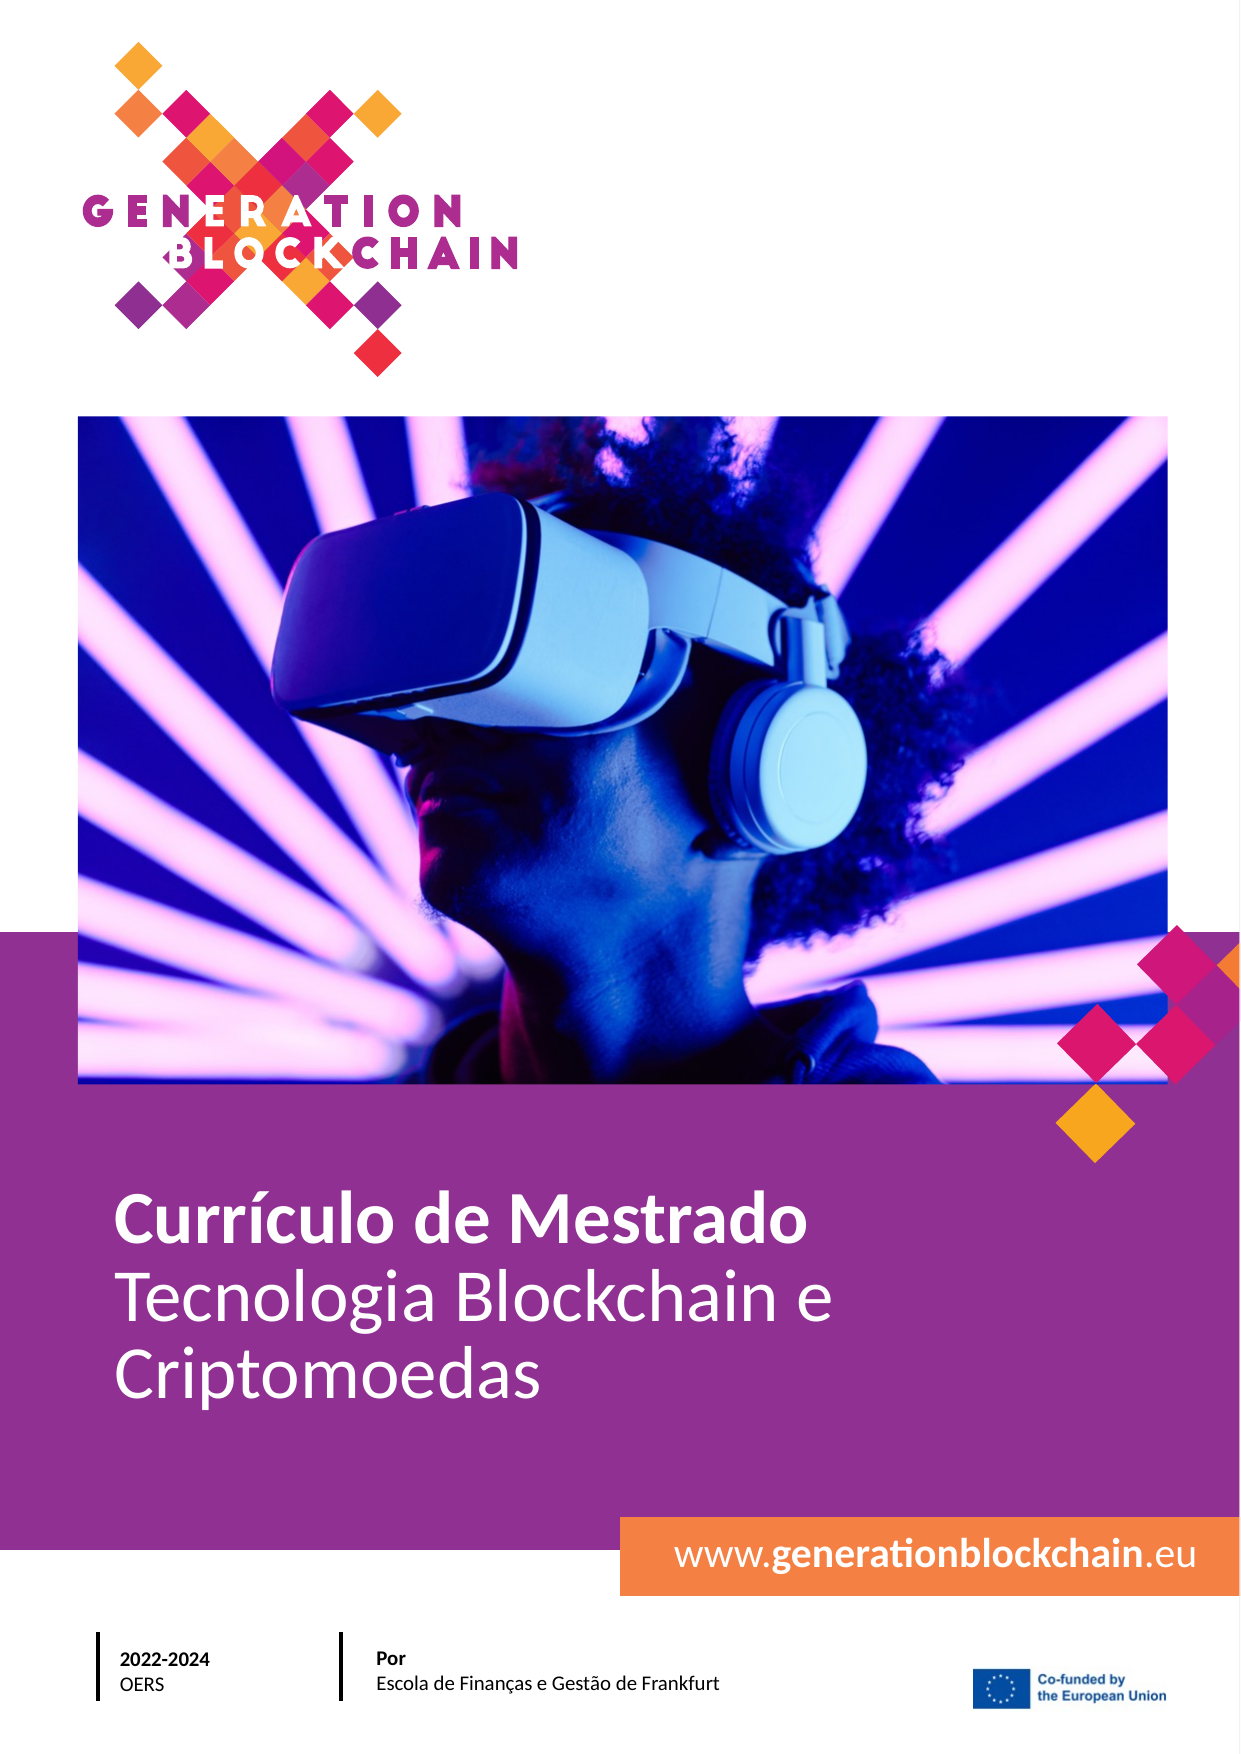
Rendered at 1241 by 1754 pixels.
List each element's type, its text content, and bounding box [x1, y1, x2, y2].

picture [77, 416, 1168, 1085]
text_box www.generationblockchain.eu [659, 1518, 1213, 1619]
list Por Escola de Finanças e Gestão de Frankfurt [361, 1637, 820, 1707]
list Currículo de Mestrado Tecnologia Blockchain e Criptomoedas [99, 1173, 874, 1375]
picture [973, 1666, 1168, 1712]
list 2022-2024 OERS [105, 1638, 307, 1708]
